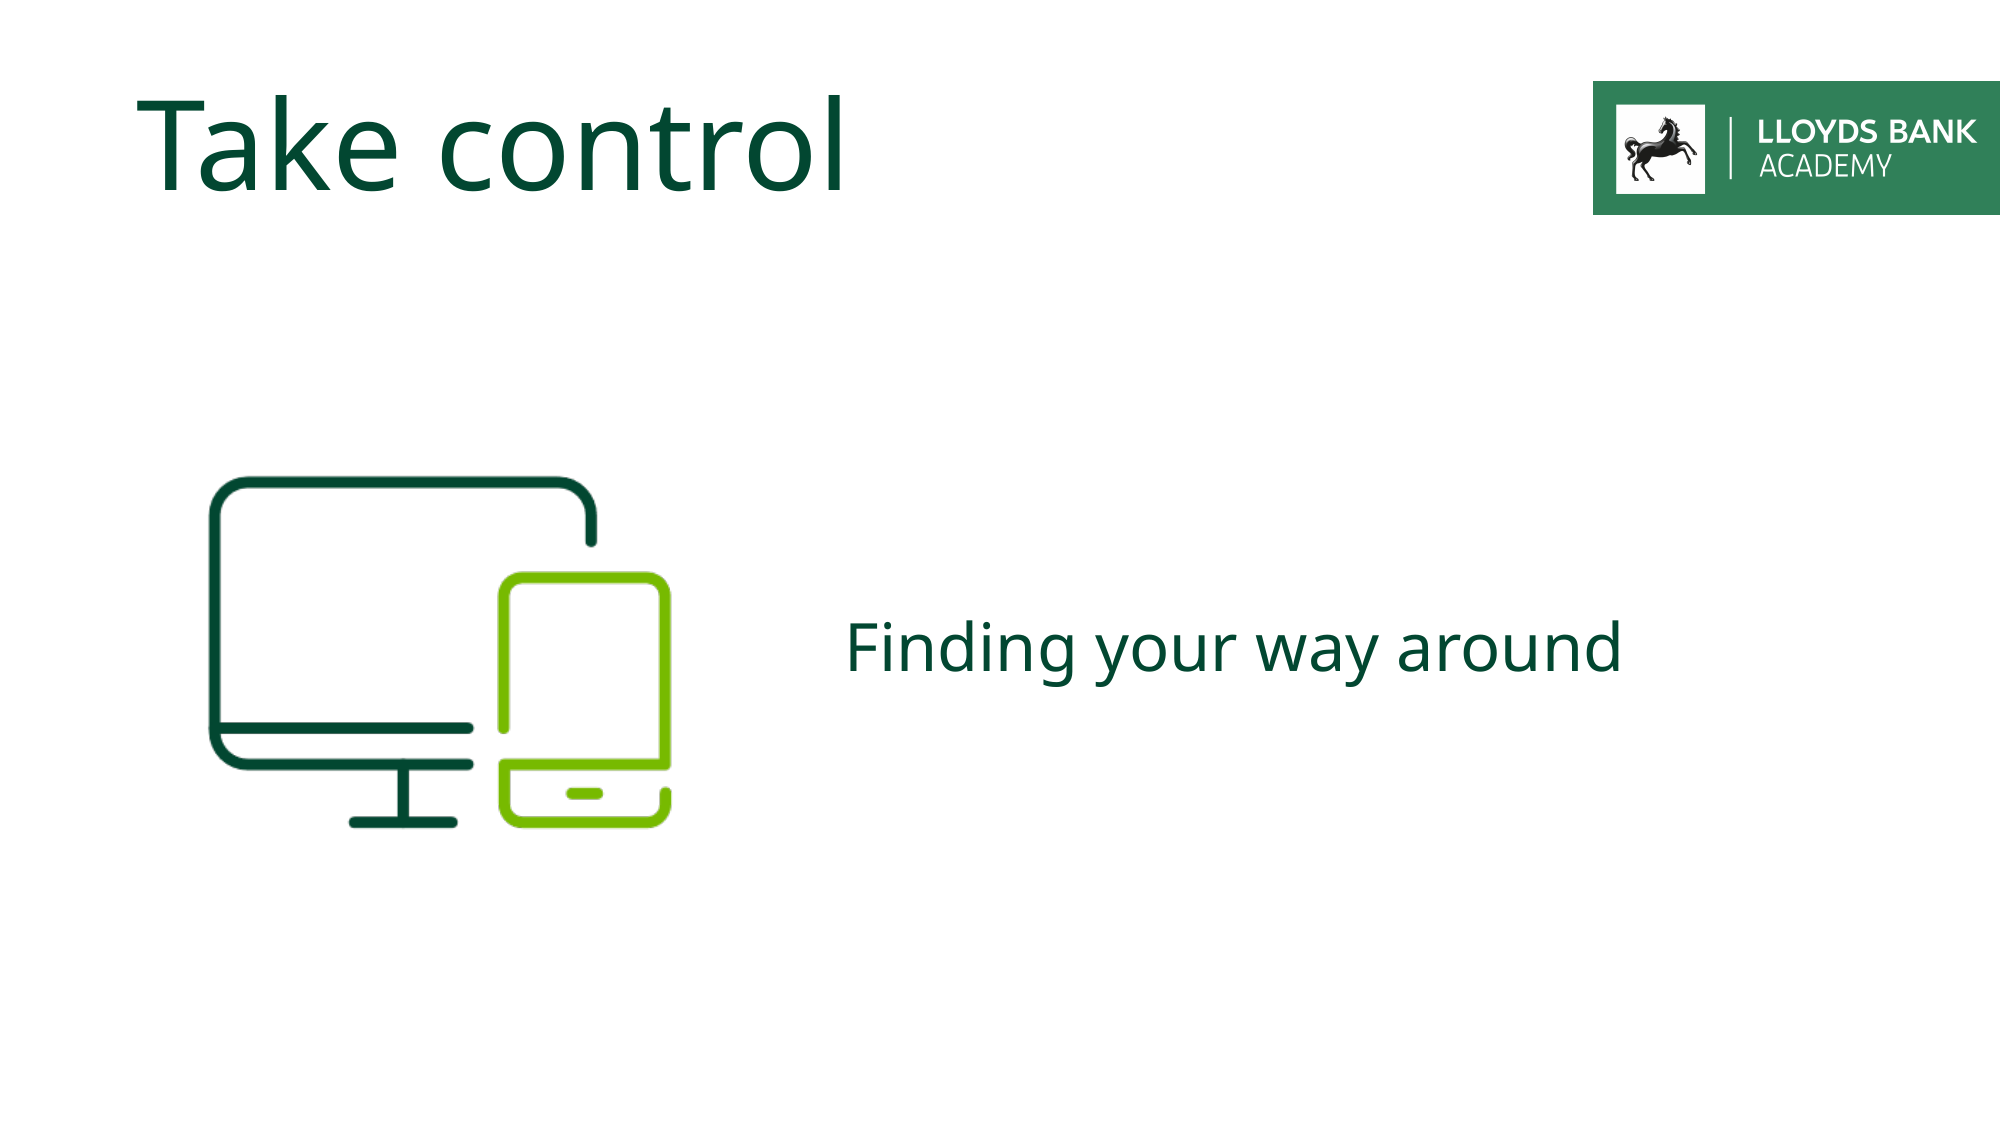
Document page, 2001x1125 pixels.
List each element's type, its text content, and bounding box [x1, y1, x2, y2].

list Take control [121, 75, 1579, 221]
picture [121, 328, 763, 972]
picture [1593, 81, 2000, 215]
list Finding your way around [830, 328, 1879, 972]
